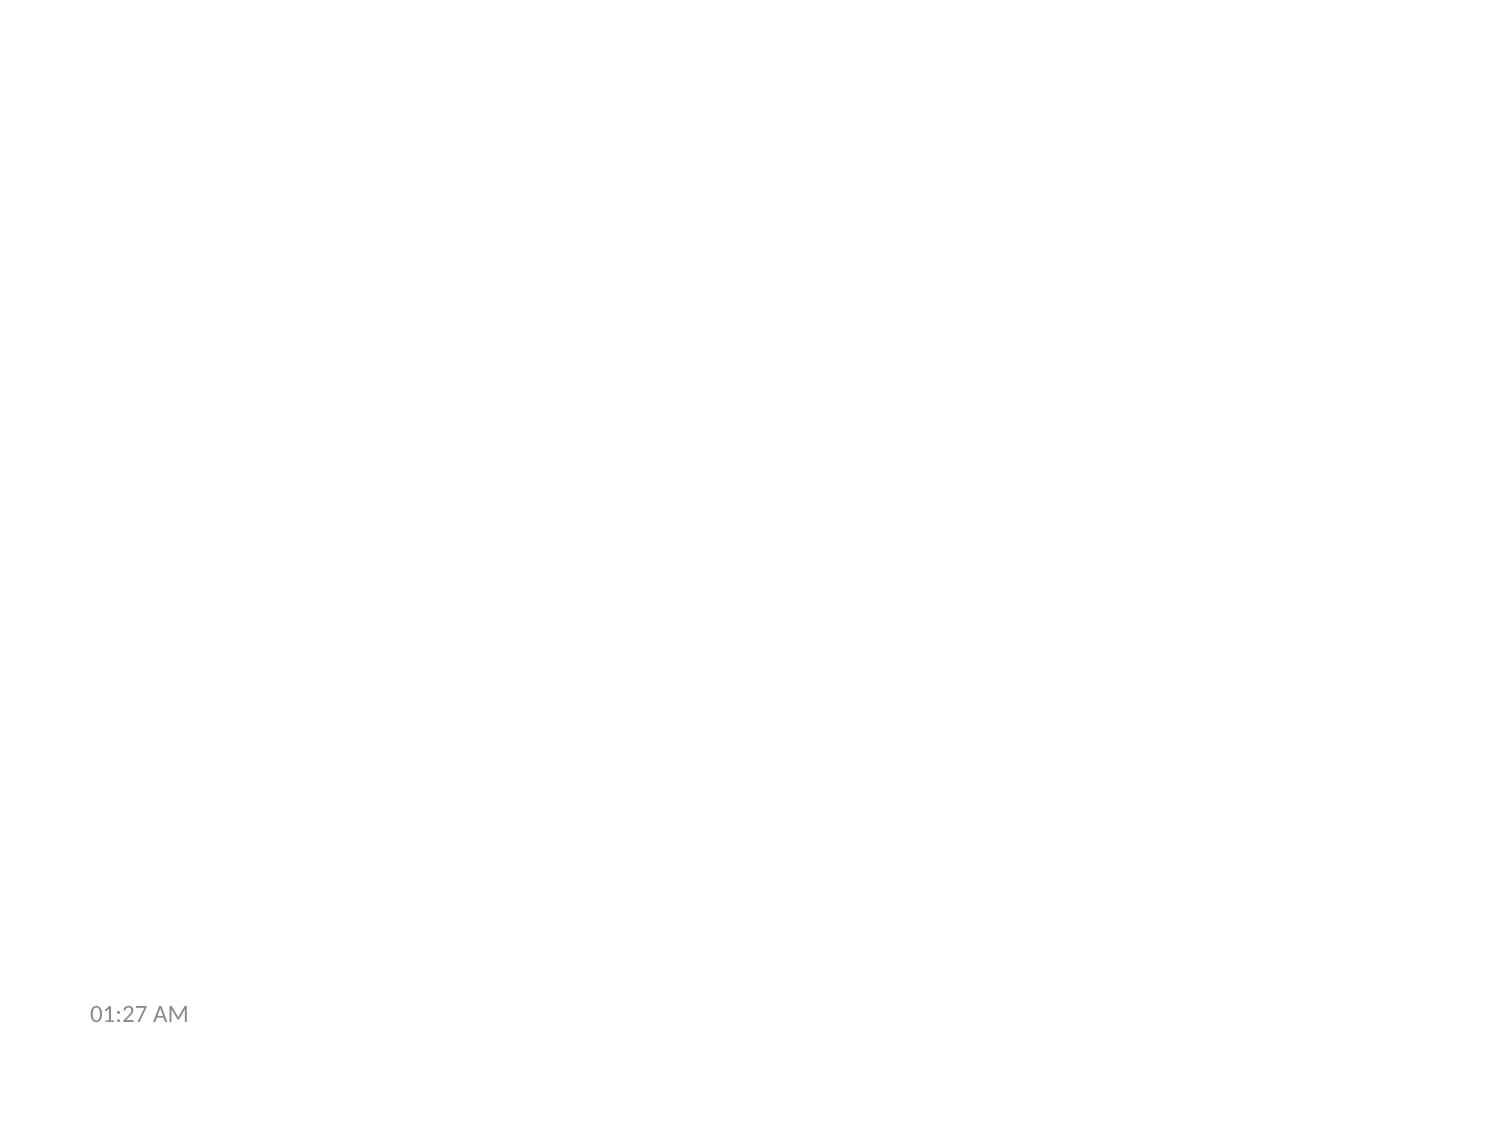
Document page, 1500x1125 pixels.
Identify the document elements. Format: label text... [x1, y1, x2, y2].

text_box 3:35 PM [75, 982, 425, 1043]
